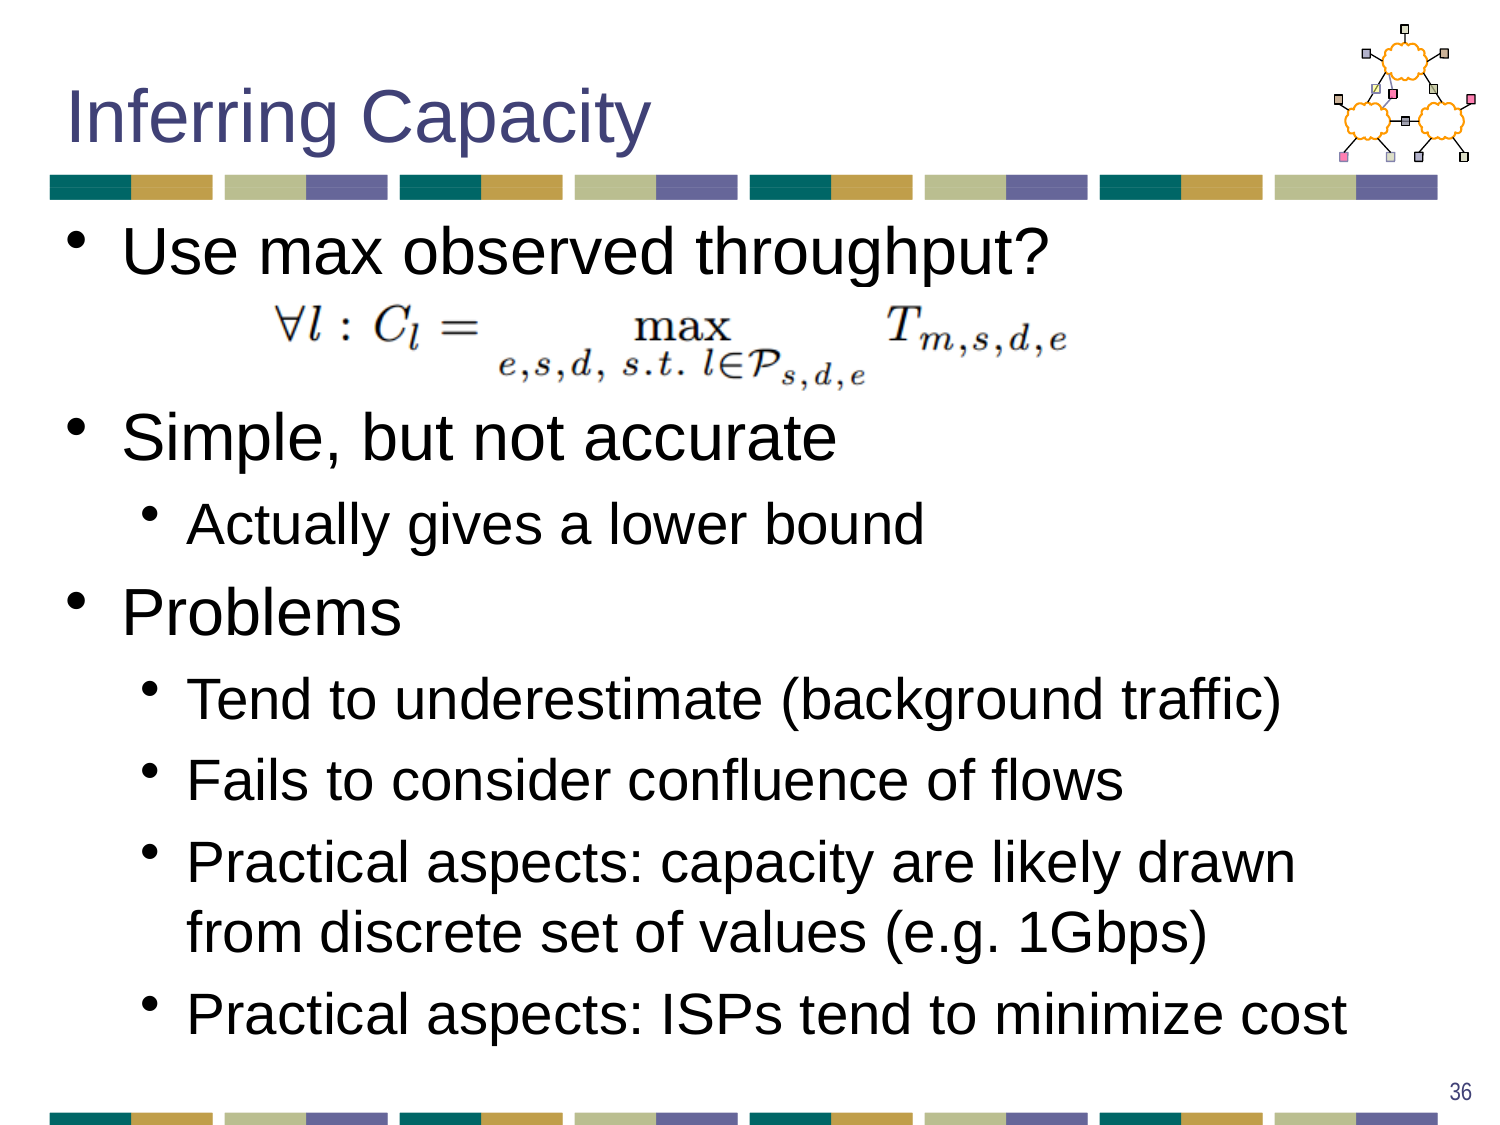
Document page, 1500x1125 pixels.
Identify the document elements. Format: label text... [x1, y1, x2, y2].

slide_number 36 [1174, 1037, 1488, 1113]
list Use max observed throughput? Simple, but not accurate Actually gives a lower bound Problems Tend to underestimate (background traffic) Fails to consider confluence of flows Practical aspects: capacity are likely drawn from discrete set of values (e.g. 1Gbps) Practical aspects: ISPs tend to minimize cost [50, 200, 1438, 1000]
picture [262, 287, 1074, 402]
title Inferring Capacity [50, 62, 1438, 163]
